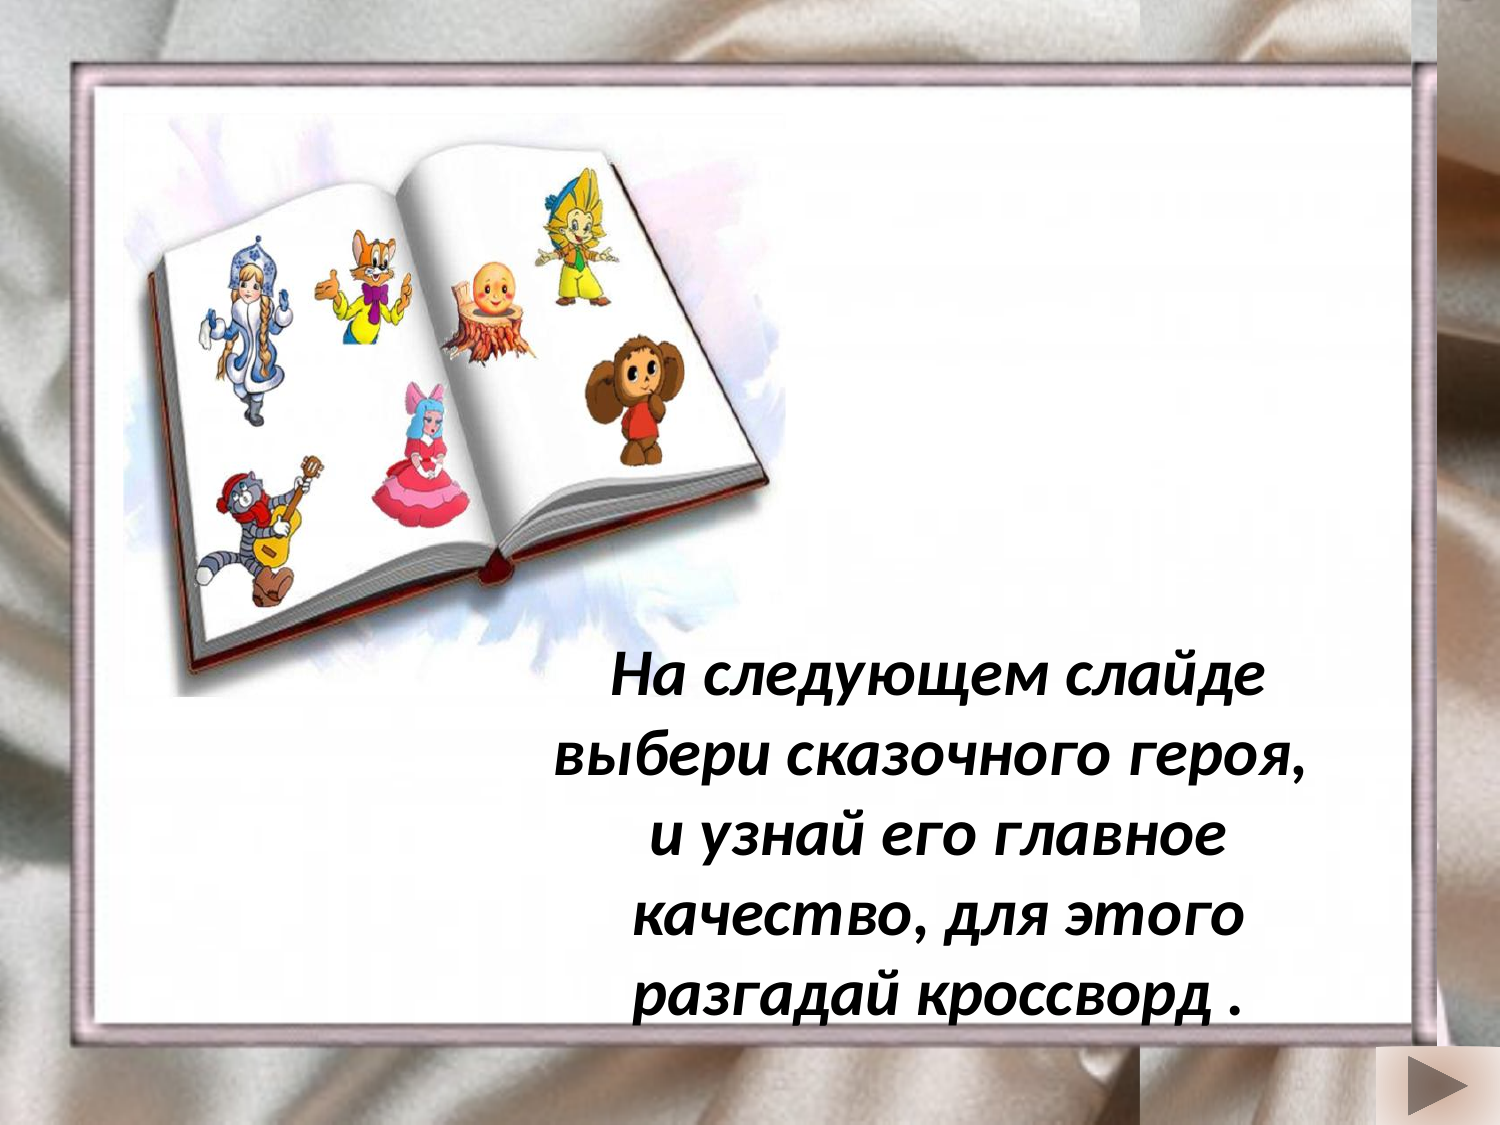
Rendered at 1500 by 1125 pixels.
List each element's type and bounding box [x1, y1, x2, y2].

text_box [0, 0, 1500, 1125]
picture [123, 113, 786, 699]
